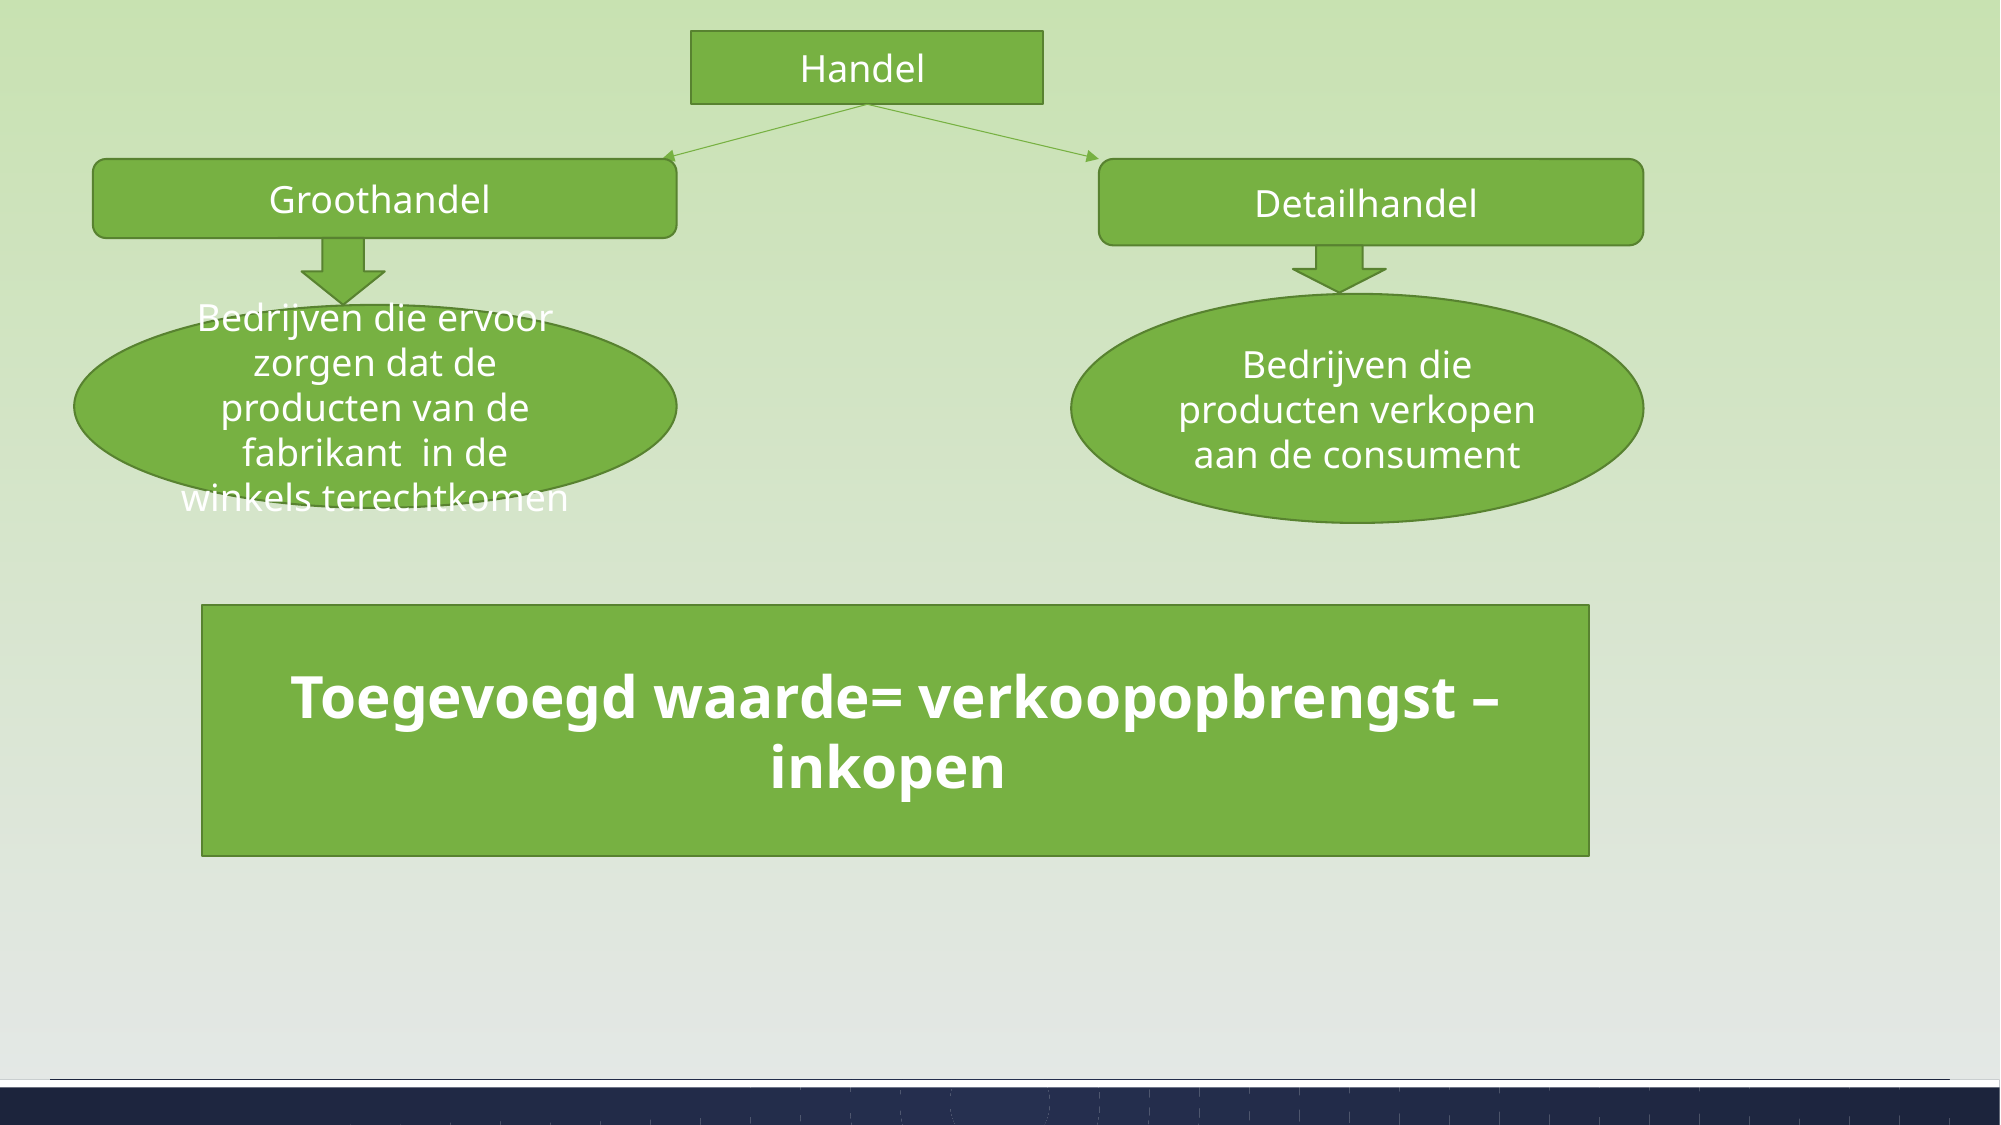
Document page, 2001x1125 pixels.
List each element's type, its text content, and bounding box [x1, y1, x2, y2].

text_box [661, 104, 867, 159]
text_box Handel [690, 30, 1044, 104]
text_box Bedrijven die producten verkopen aan de consument [1070, 292, 1645, 524]
text_box Detailhandel [1097, 157, 1645, 247]
text_box Bedrijven die ervoor zorgen dat de producten van de fabrikant in de winkels terechtkomen [73, 303, 678, 509]
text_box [867, 104, 1099, 159]
text_box [300, 236, 386, 304]
text_box Groothandel [91, 157, 678, 240]
text_box Toegevoegd waarde= verkoopopbrengst – inkopen [201, 604, 1590, 857]
text_box [1291, 244, 1387, 293]
